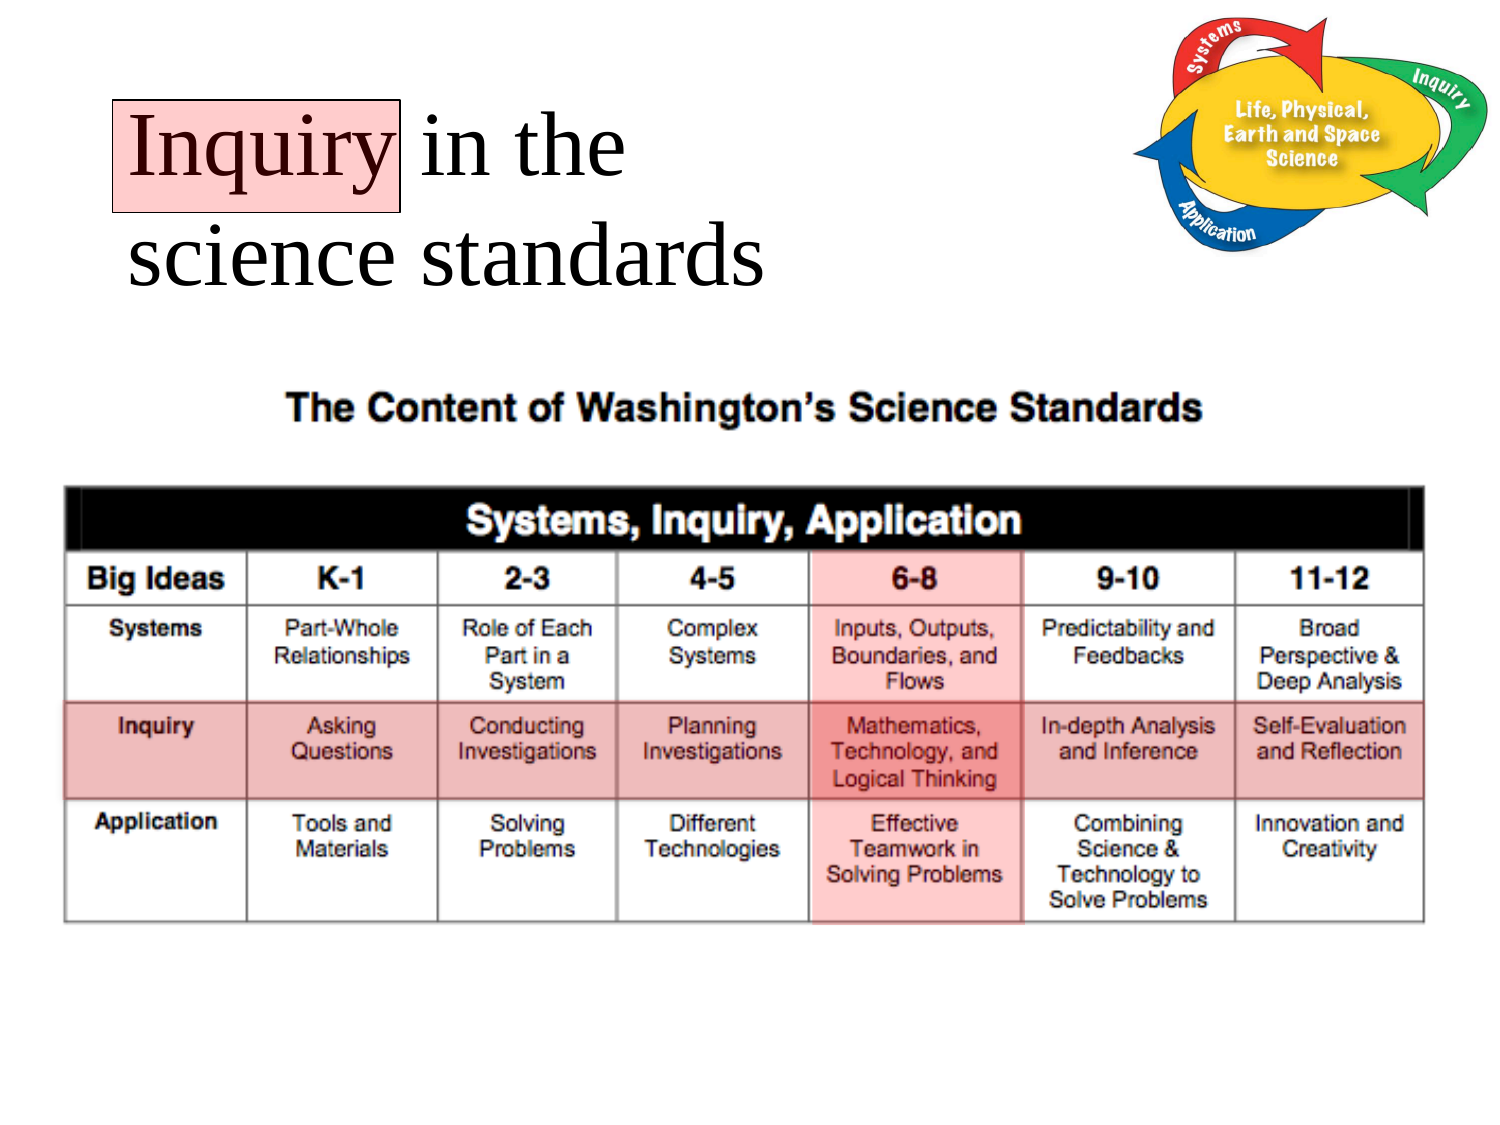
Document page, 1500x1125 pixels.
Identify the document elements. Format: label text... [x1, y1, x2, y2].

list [0, 262, 1500, 1063]
picture [1099, 0, 1500, 262]
title Inquiry in the science standards [112, 75, 1094, 260]
text_box [112, 99, 400, 213]
